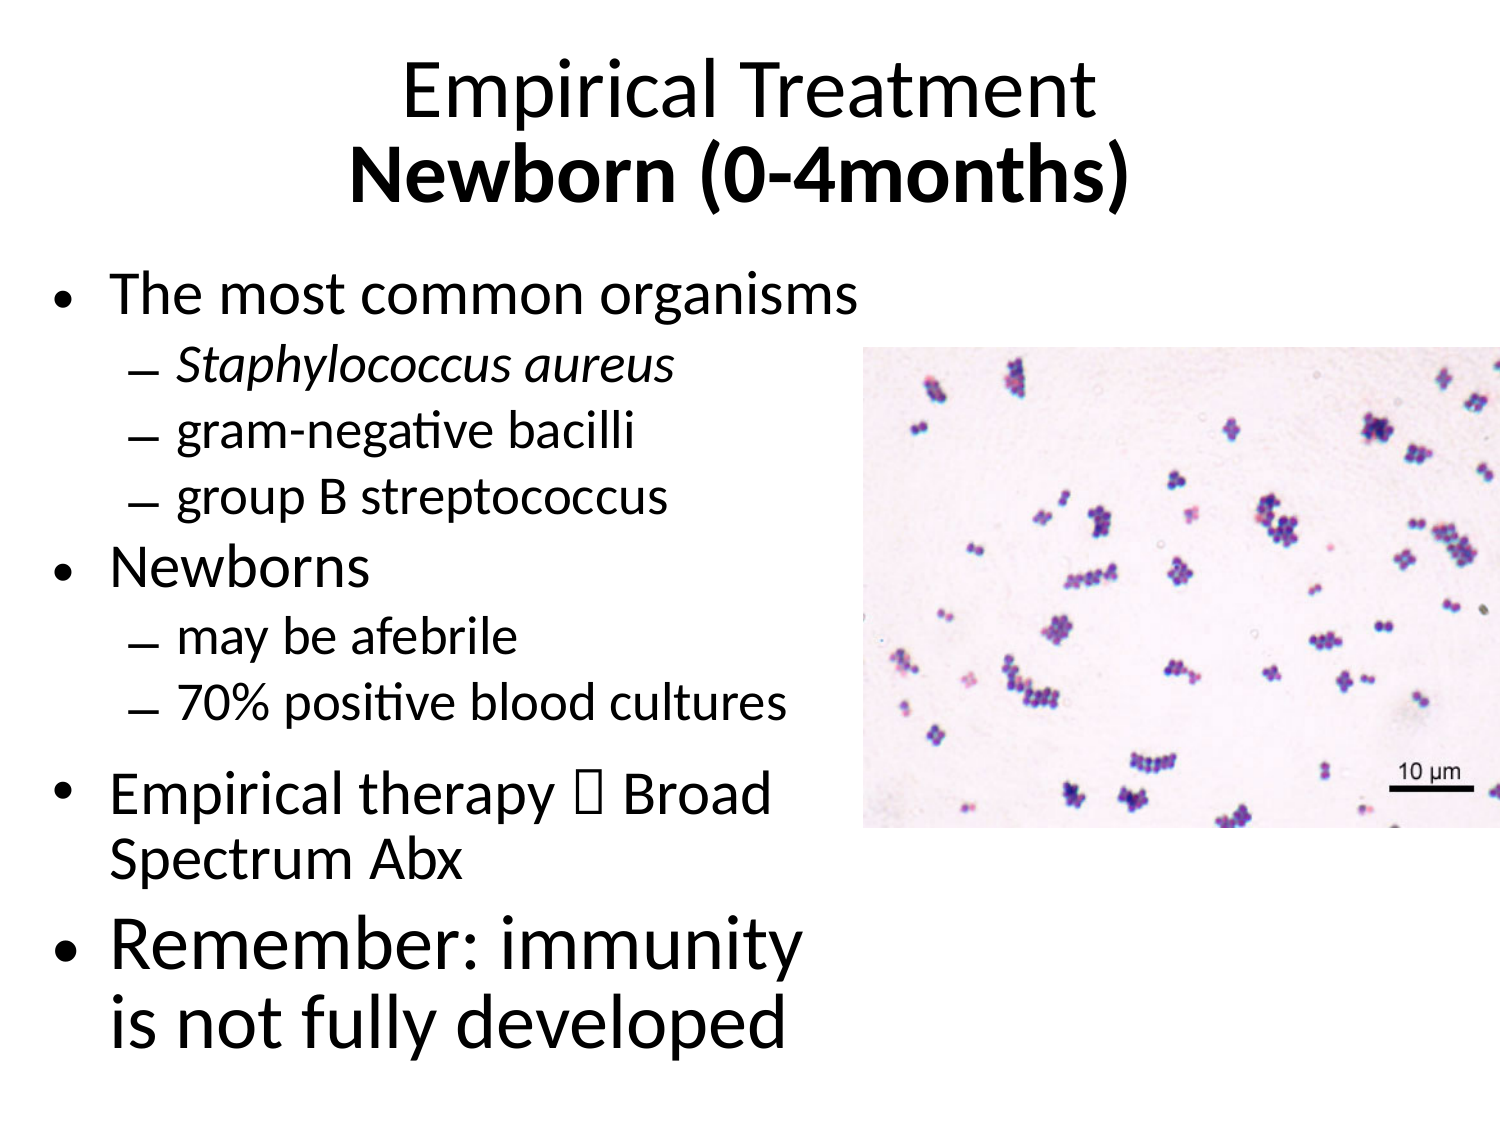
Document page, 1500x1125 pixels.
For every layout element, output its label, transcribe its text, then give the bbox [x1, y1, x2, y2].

title Empirical Treatment Newborn (0-4months) [75, 45, 1425, 233]
list The most common organisms Staphylococcus aureus gram-negative bacilli group B streptococcus Newborns may be afebrile 70% positive blood cultures Empirical therapy  Broad Spectrum Abx Remember: immunity is not fully developed [37, 260, 882, 1123]
picture [862, 346, 1500, 829]
